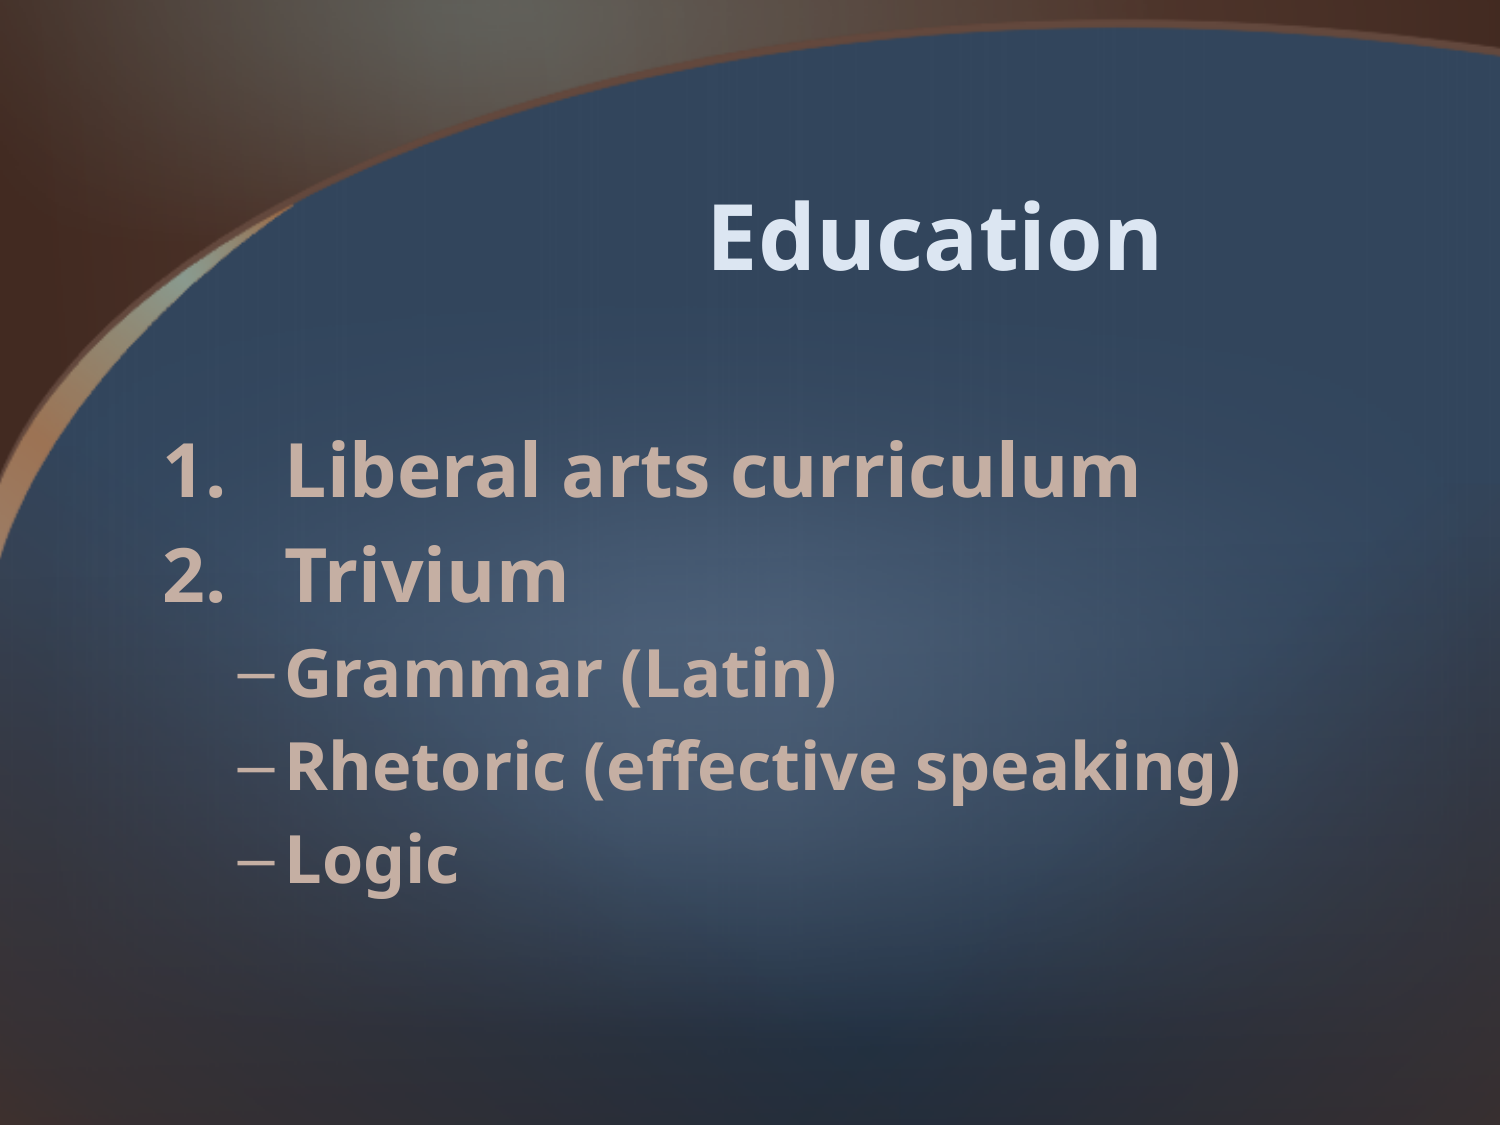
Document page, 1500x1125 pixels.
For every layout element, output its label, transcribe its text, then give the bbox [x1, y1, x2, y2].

list Liberal arts curriculum Trivium Grammar (Latin) Rhetoric (effective speaking) Logic [147, 414, 1401, 1090]
picture [0, 0, 1500, 1125]
title Education [447, 139, 1423, 328]
